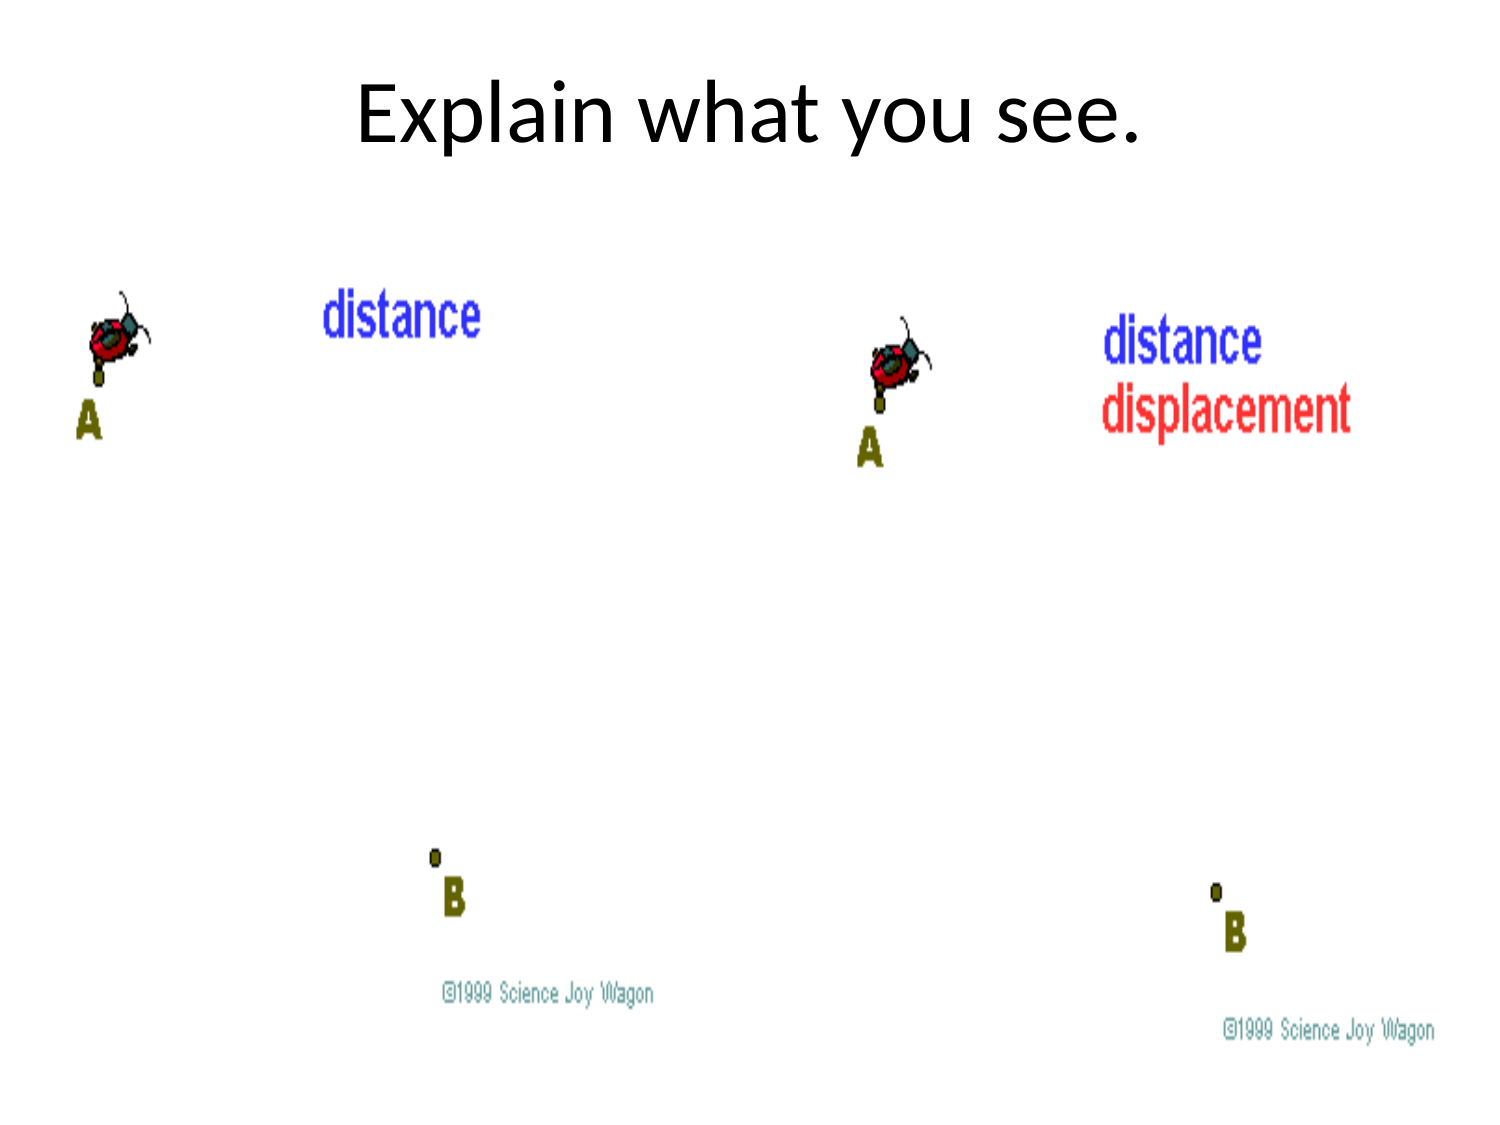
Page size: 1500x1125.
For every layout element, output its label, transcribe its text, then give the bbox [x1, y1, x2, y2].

title Explain what you see. [75, 45, 1425, 169]
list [843, 299, 1438, 1051]
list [62, 274, 657, 1013]
